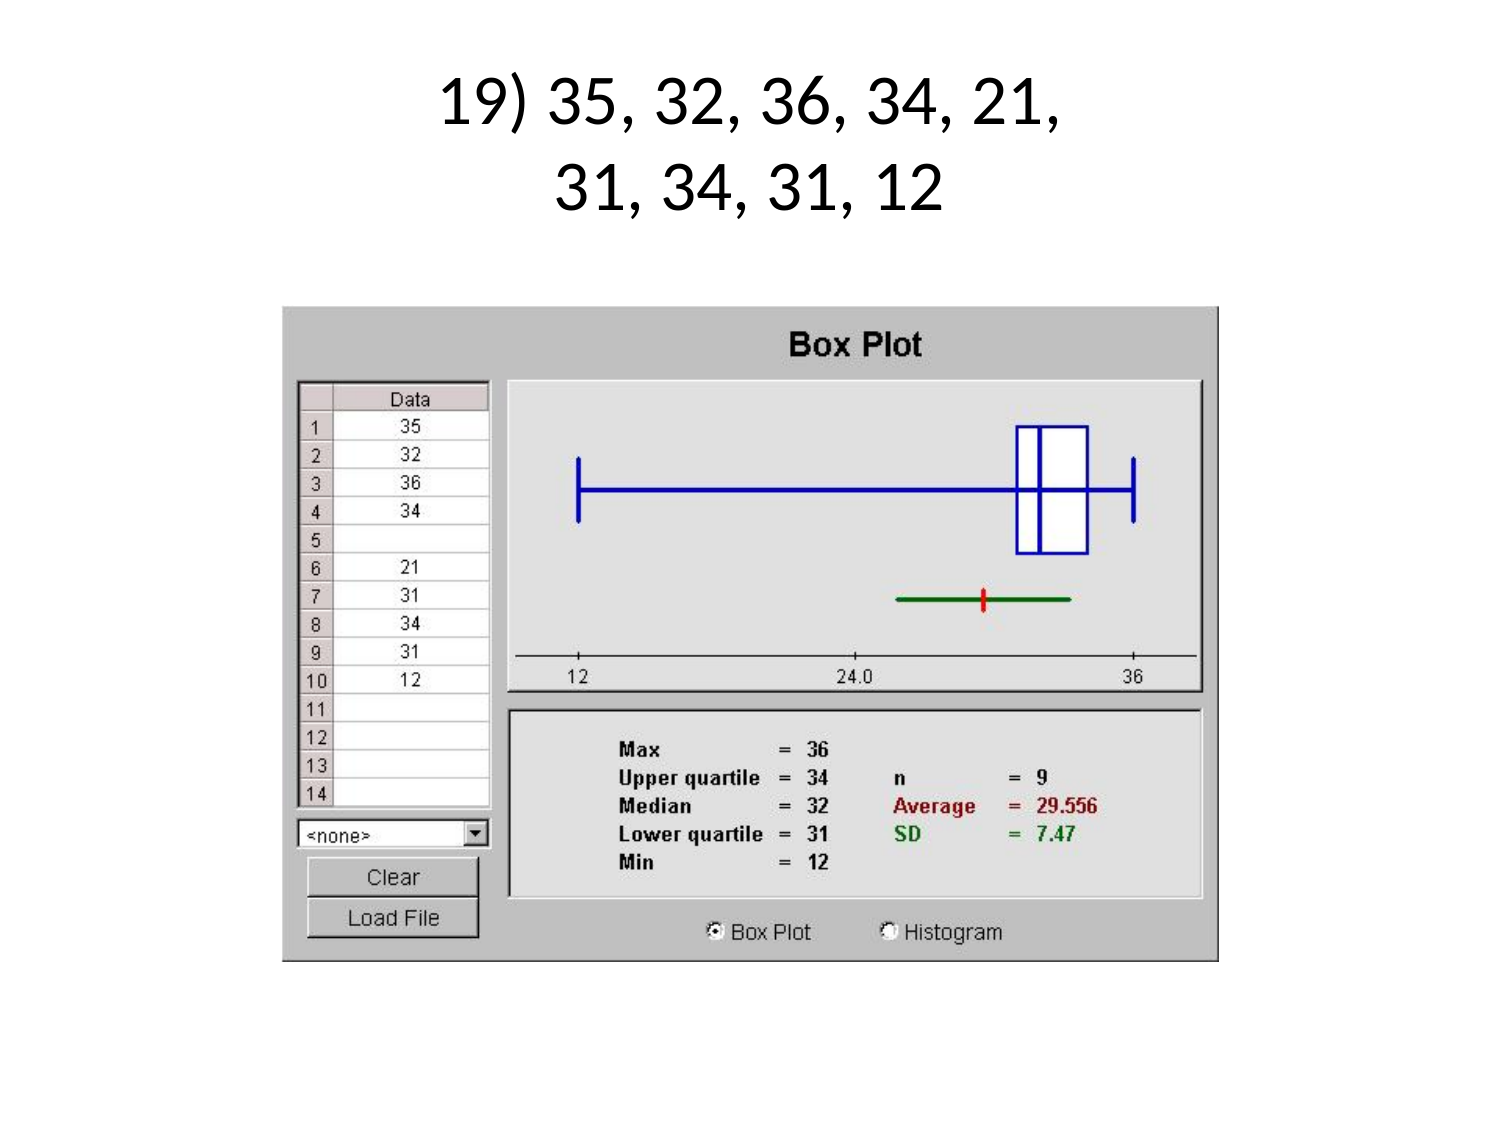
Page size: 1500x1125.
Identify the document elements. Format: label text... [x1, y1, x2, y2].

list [281, 305, 1219, 963]
title 19) 35, 32, 36, 34, 21, 31, 34, 31, 12 [75, 45, 1425, 233]
